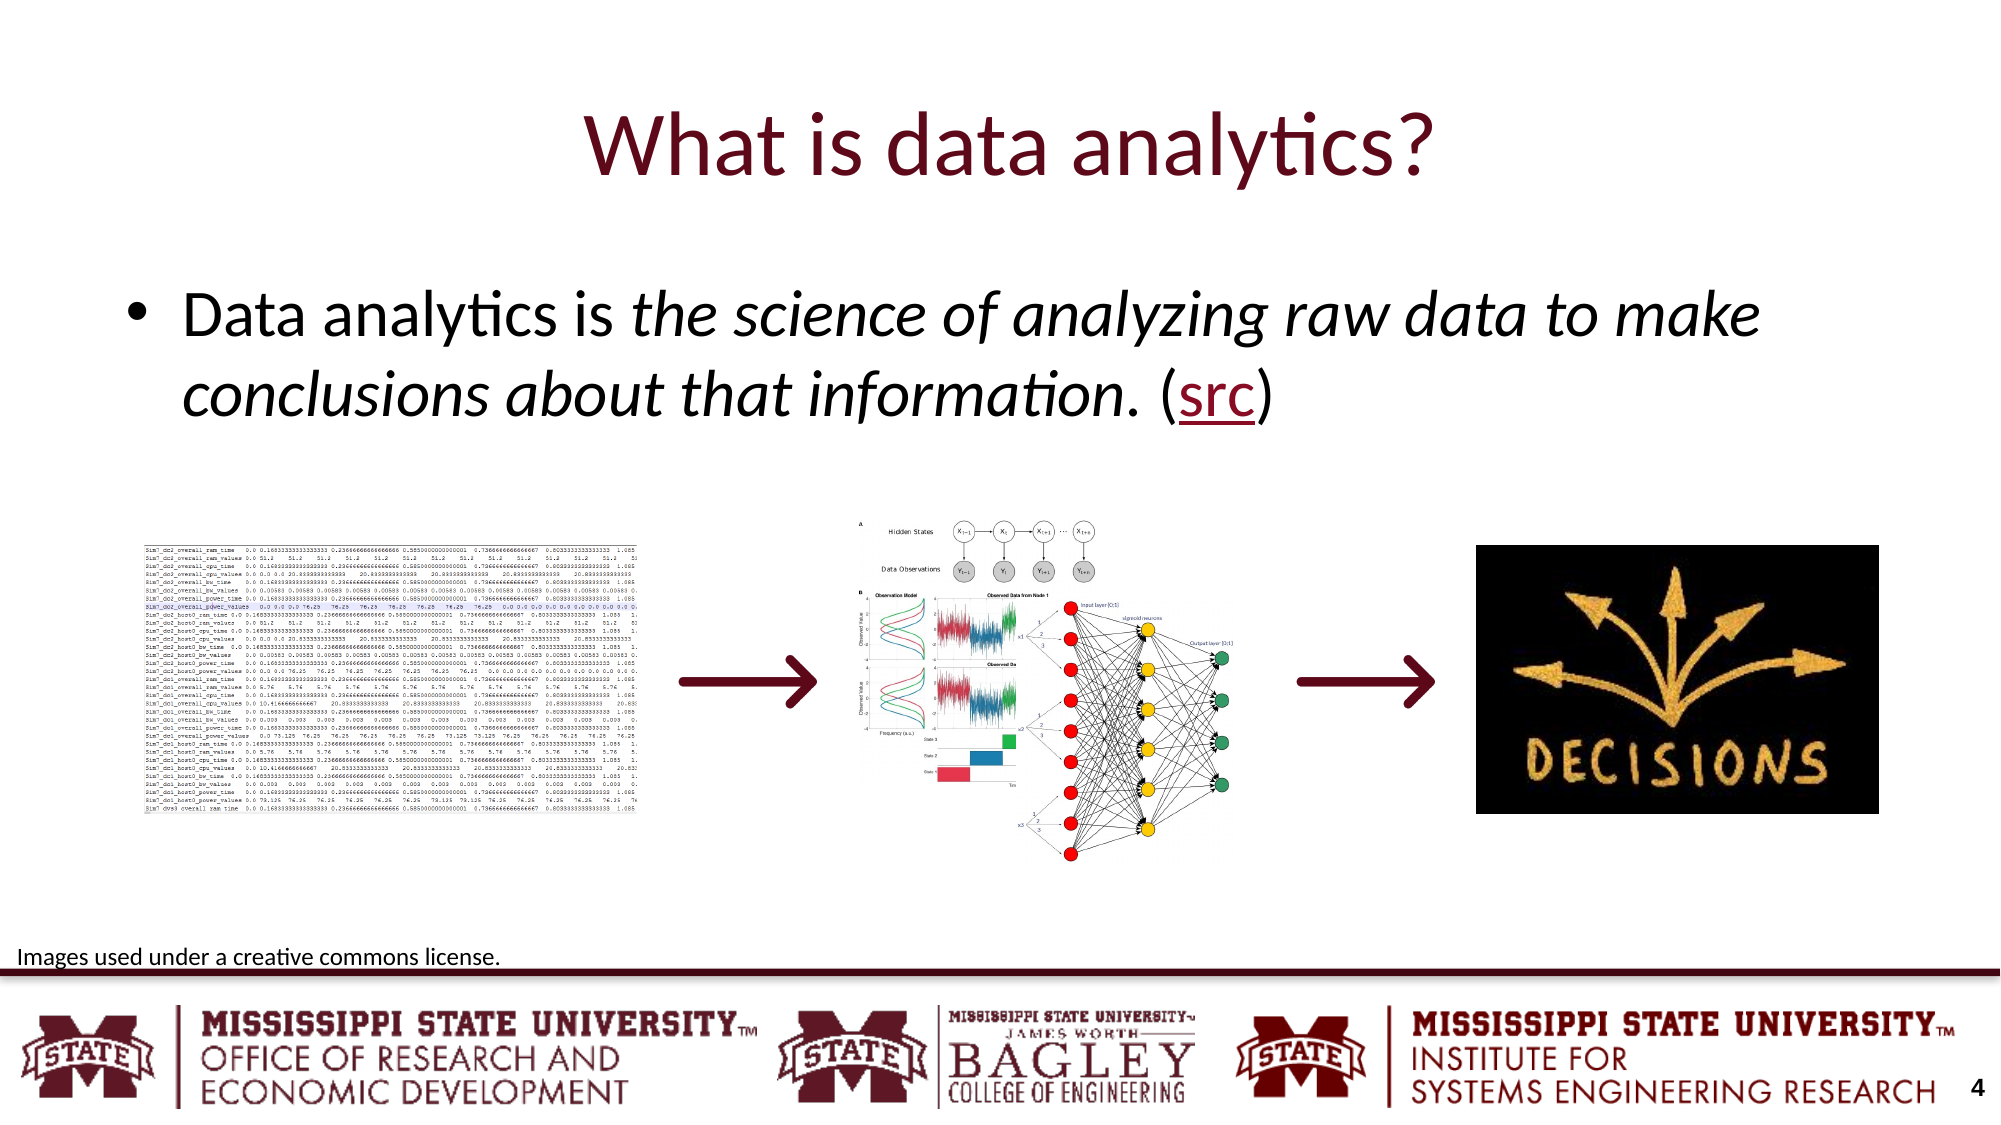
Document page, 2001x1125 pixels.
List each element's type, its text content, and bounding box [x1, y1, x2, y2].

list Data analytics is the science of analyzing raw data to make conclusions about that information. (src) [110, 262, 1888, 911]
picture [858, 520, 1234, 865]
picture [21, 1005, 757, 1109]
text_box Images used under a creative commons license. [2, 933, 517, 978]
picture [1235, 1005, 1955, 1108]
picture [672, 606, 823, 758]
picture [1475, 545, 1879, 814]
picture [1289, 606, 1441, 758]
picture [144, 545, 637, 814]
picture [777, 1005, 1195, 1109]
title What is data analytics? [123, 45, 1900, 233]
